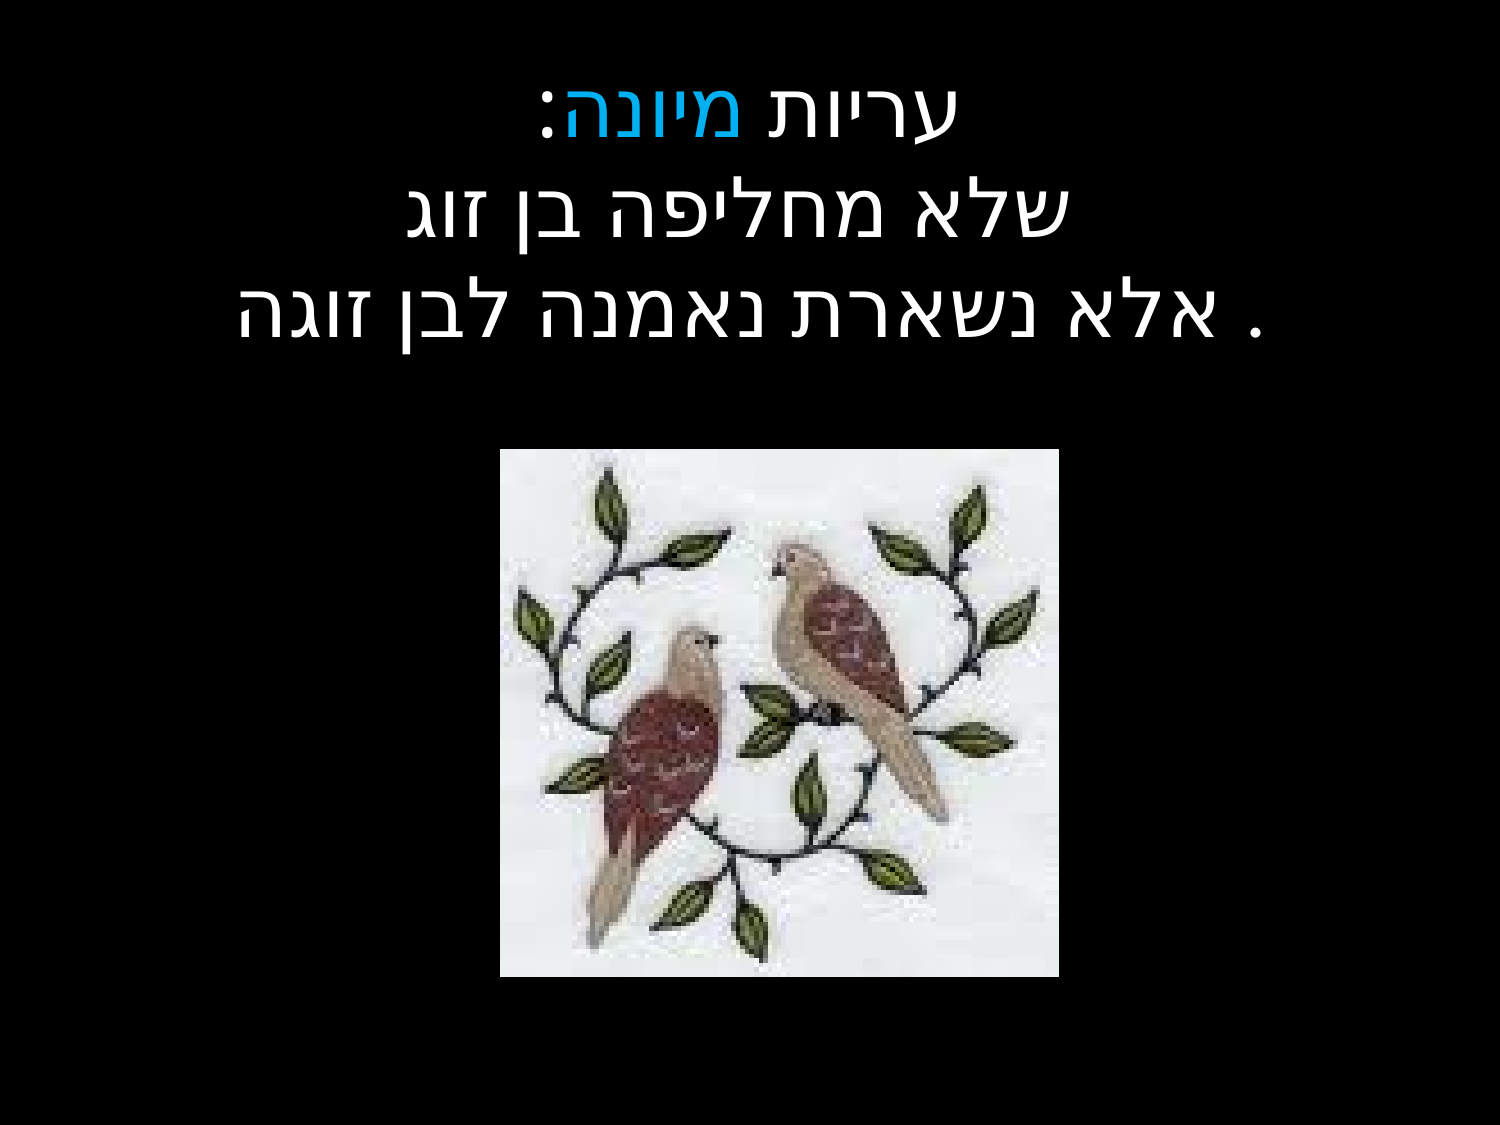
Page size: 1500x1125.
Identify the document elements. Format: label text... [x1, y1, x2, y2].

title עריות מיונה: שלא מחליפה בן זוג אלא נשארת נאמנה לבן זוגה. [75, 45, 1425, 363]
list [499, 449, 1059, 978]
